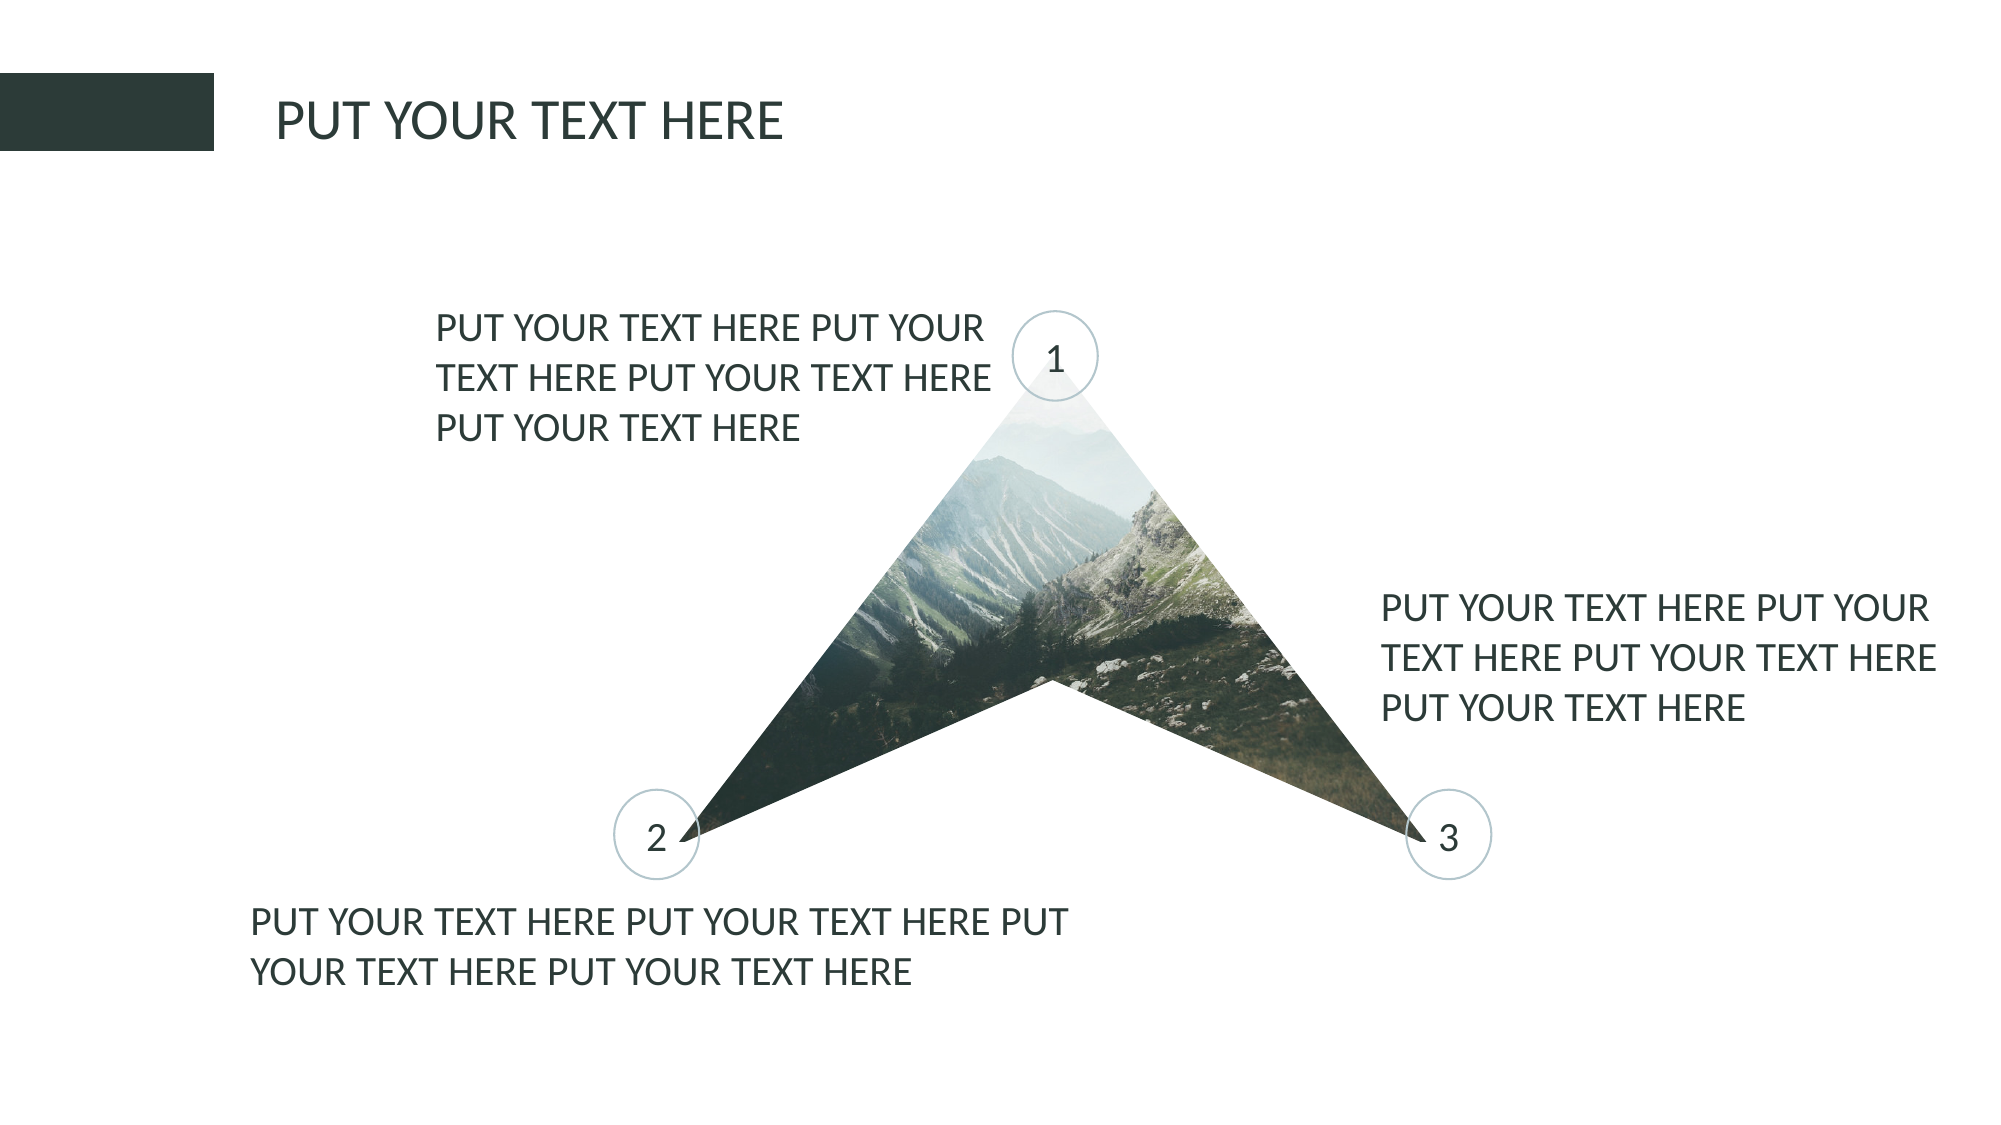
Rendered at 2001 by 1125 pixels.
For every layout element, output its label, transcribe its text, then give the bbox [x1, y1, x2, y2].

text_box [0, 73, 214, 151]
text_box [697, 390, 1408, 837]
text_box 2 [613, 788, 701, 881]
text_box PUT YOUR TEXT HERE [260, 73, 1098, 159]
text_box PUT YOUR TEXT HERE PUT YOUR TEXT HERE PUT YOUR TEXT HERE PUT YOUR TEXT HERE [1366, 572, 1958, 787]
text_box PUT YOUR TEXT HERE PUT YOUR TEXT HERE PUT YOUR TEXT HERE PUT YOUR TEXT HERE [420, 292, 1013, 507]
text_box PUT YOUR TEXT HERE PUT YOUR TEXT HERE PUT YOUR TEXT HERE PUT YOUR TEXT HERE [235, 886, 1123, 1052]
text_box 1 [1013, 310, 1099, 402]
text_box 3 [1405, 788, 1493, 881]
